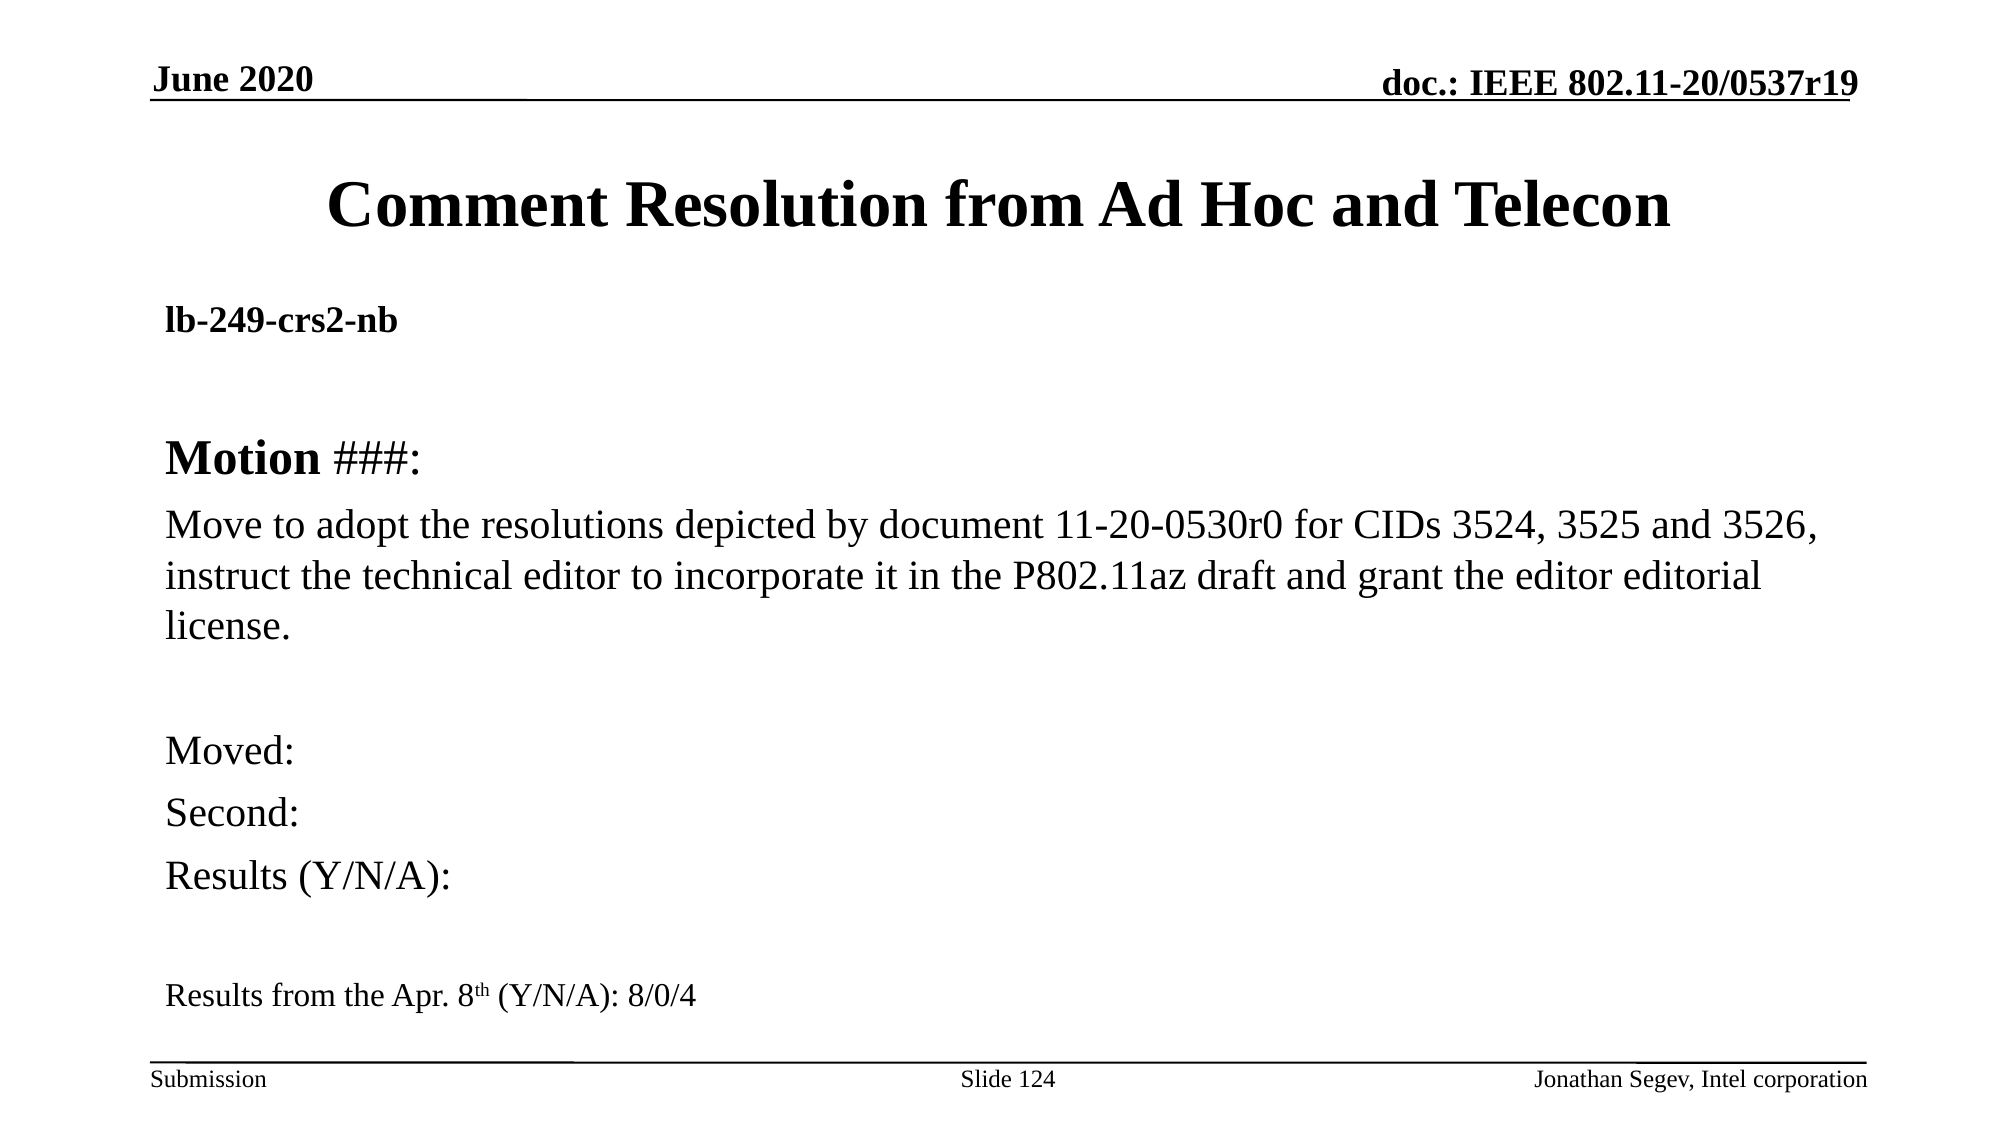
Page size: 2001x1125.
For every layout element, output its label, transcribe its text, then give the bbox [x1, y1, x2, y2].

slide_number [152, 54, 563, 100]
title Comment Resolution from Ad Hoc and Telecon [149, 112, 1850, 286]
list lb-249-crs2-nb Motion ###: Move to adopt the resolutions depicted by document 11-20-0530r0 for CIDs 3524, 3525 and 3526, instruct the technical editor to incorporate it in the P802.11az draft and grant the editor editorial license. Moved: Second: Results (Y/N/A): Results from the Apr. 8th (Y/N/A): 8/0/4 [149, 286, 1850, 1000]
slide_number Slide 124 [950, 1061, 1067, 1123]
footer Jonathan Segev, Intel corporation [1171, 1061, 1869, 1093]
